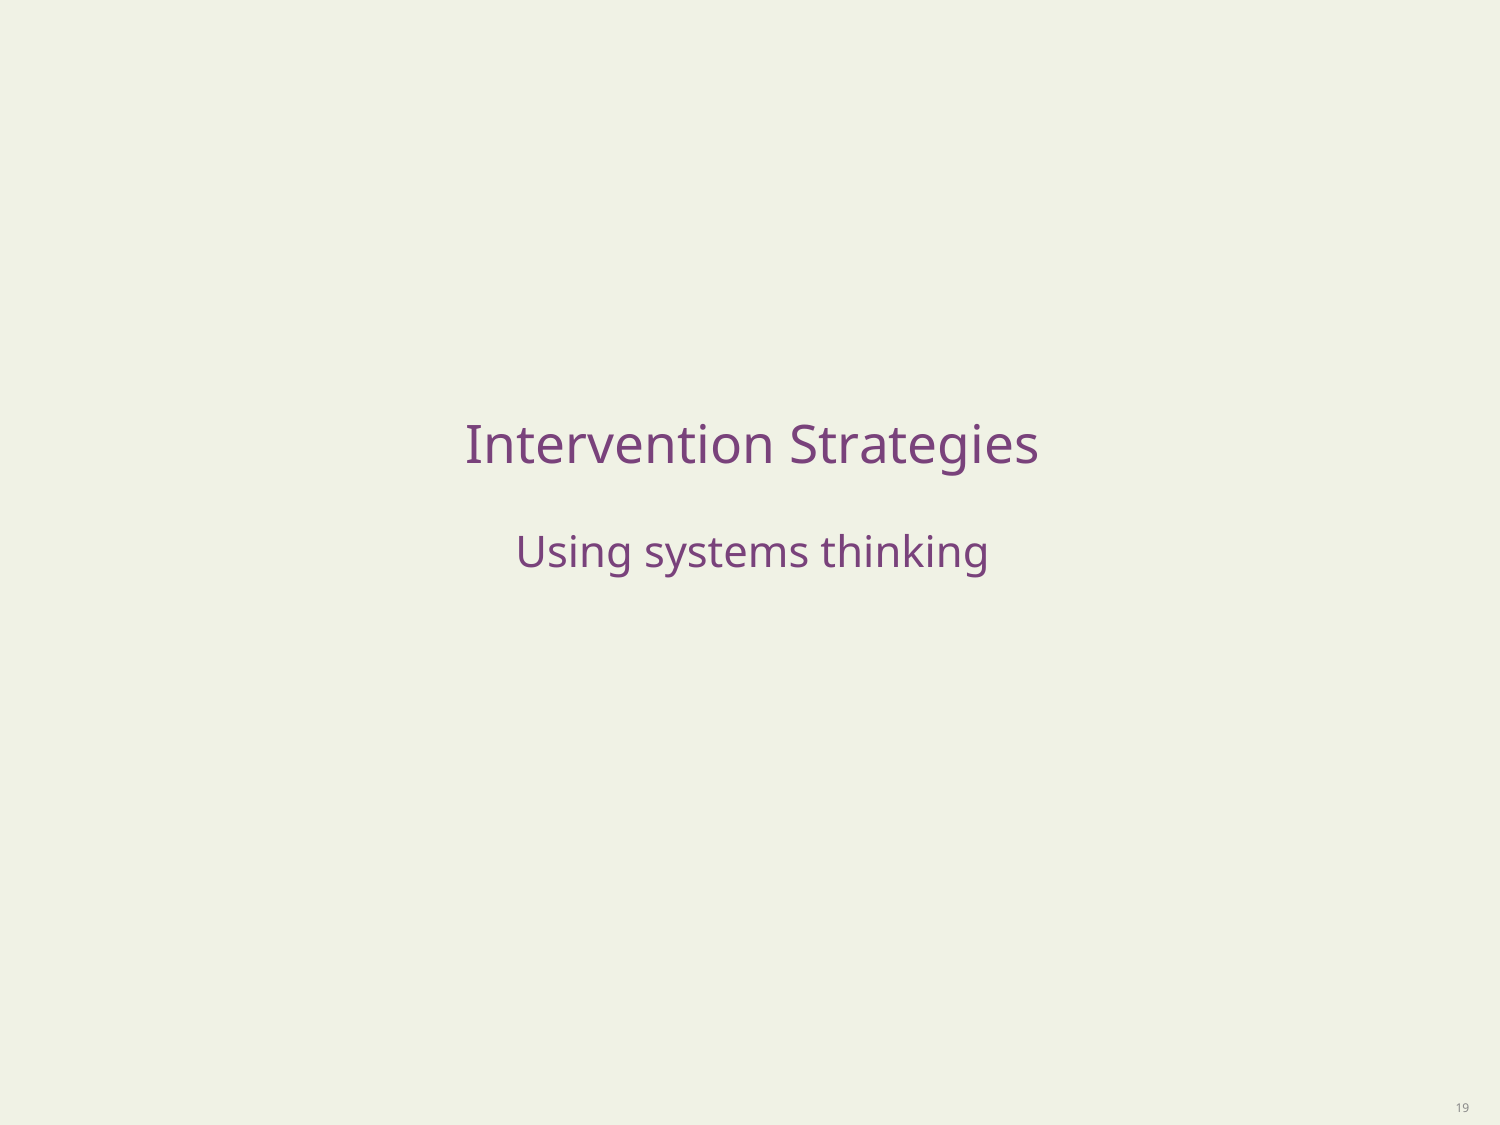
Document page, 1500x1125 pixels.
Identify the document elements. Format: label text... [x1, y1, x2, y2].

text_box 19 [1437, 1077, 1488, 1125]
text_box [0, 0, 1500, 1125]
text_box Intervention Strategies Using systems thinking [12, 387, 1500, 538]
